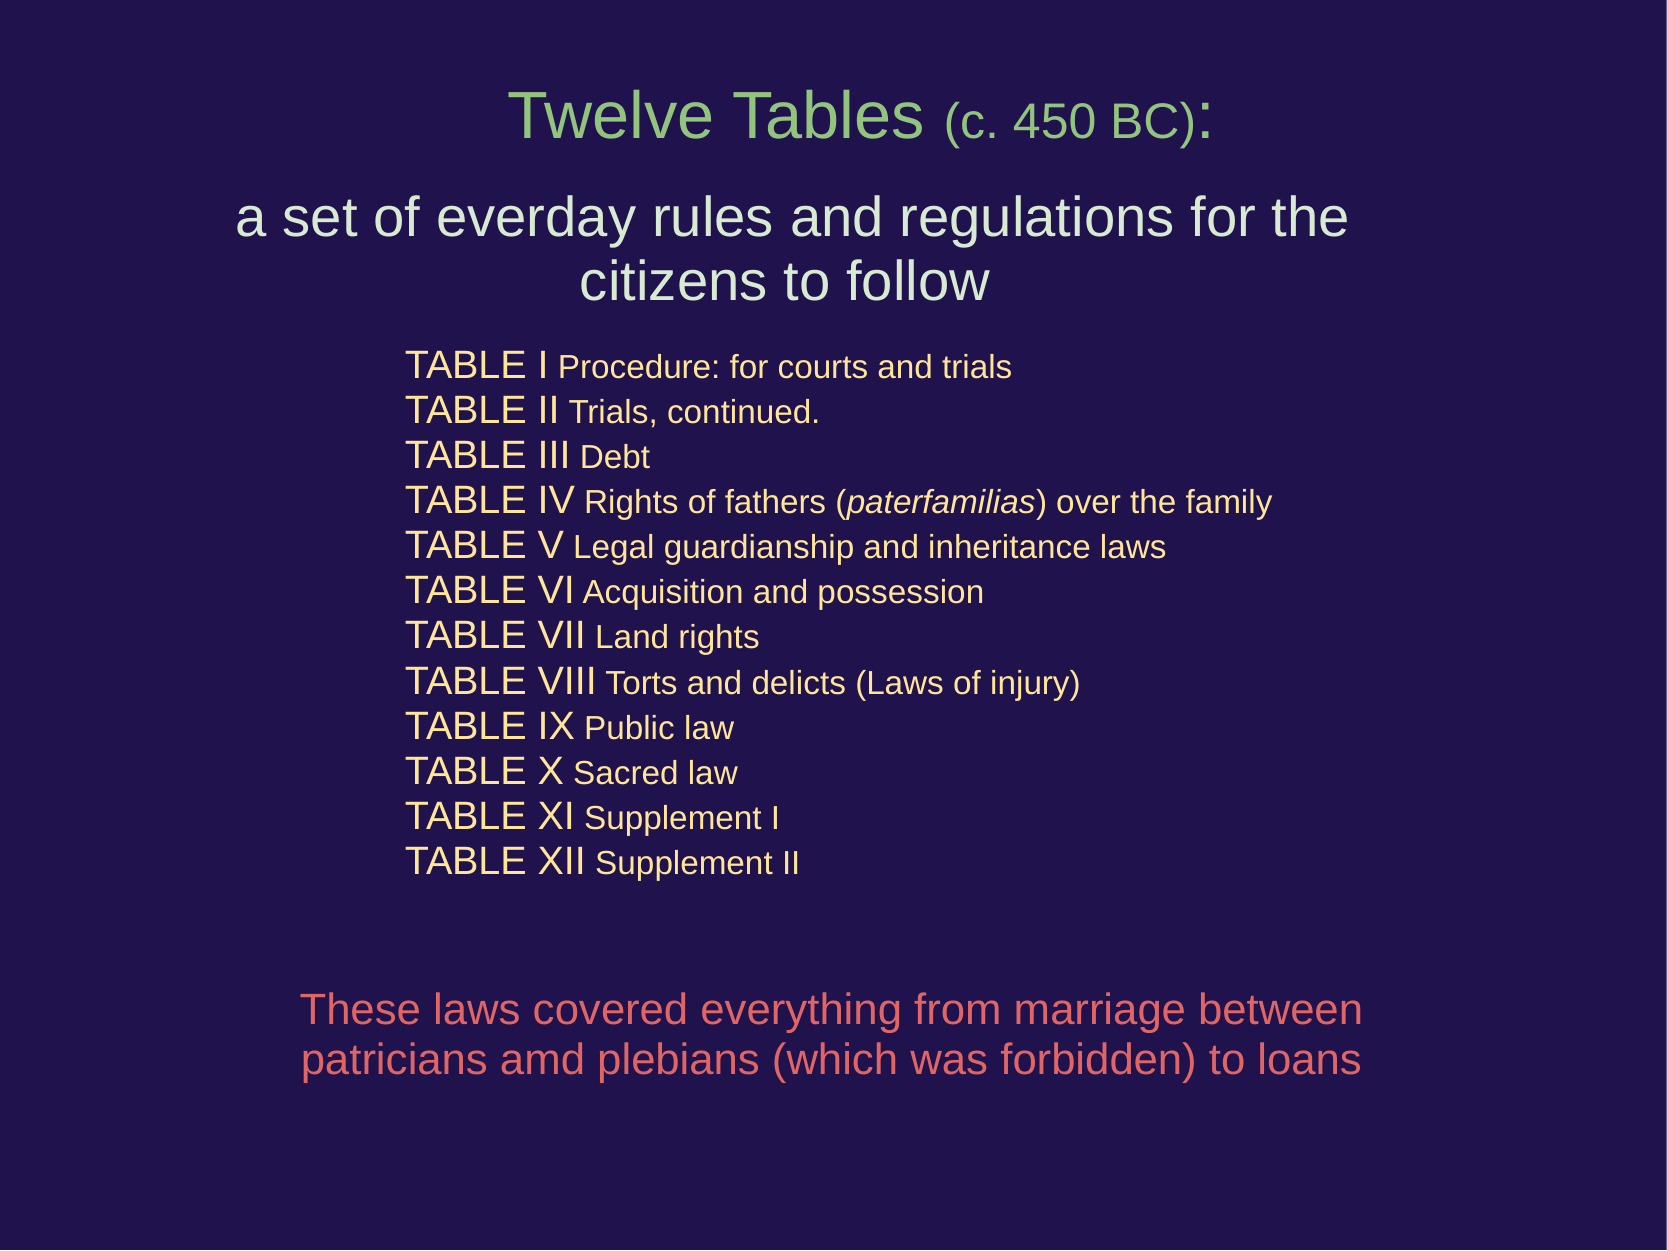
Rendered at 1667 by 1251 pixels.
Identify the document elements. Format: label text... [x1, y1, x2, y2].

text_box These laws covered everything from marriage between patricians amd plebians (which was forbidden) to loans [231, 984, 1433, 1085]
text_box Twelve Tables (c. 450 BC): [396, 77, 1326, 154]
text_box a set of everday rules and regulations for the citizens to follow [231, 185, 1355, 314]
text_box TABLE I Procedure: for courts and trials TABLE II Trials, continued. TABLE III Debt TABLE IV Rights of fathers (paterfamilias) over the family TABLE V Legal guardianship and inheritance laws TABLE VI Acquisition and possession TABLE VII Land rights TABLE VIII Torts and delicts (Laws of injury) TABLE IX Public law TABLE X Sacred law TABLE XI Supplement I TABLE XII Supplement II [404, 342, 1292, 884]
